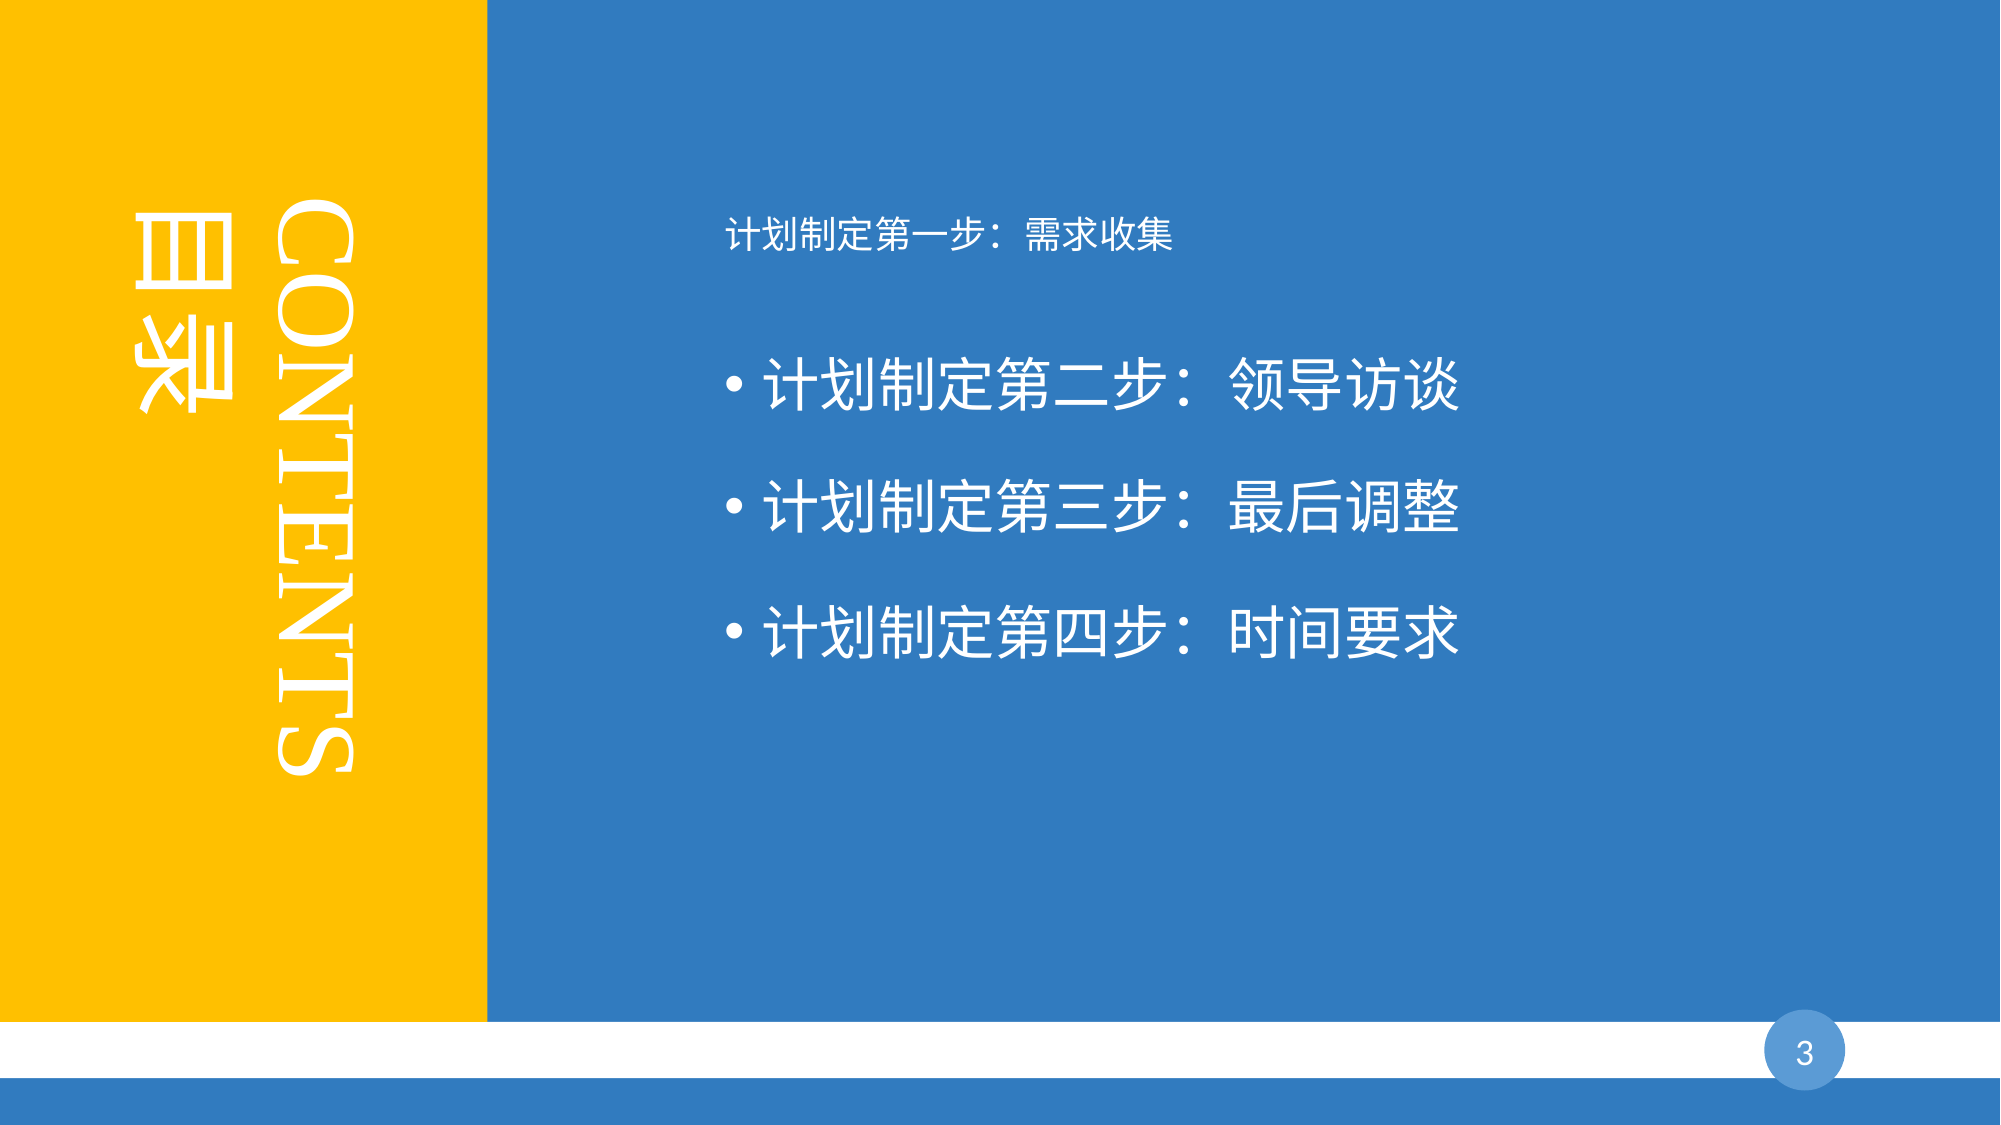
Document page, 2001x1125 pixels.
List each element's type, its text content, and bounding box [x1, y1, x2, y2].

list 计划制定第一步：需求收集 [709, 180, 1788, 305]
text_box CONTENTS 目录 [97, 180, 400, 838]
text_box 计划制定第三步：最后调整 [709, 428, 1788, 553]
text_box 计划制定第二步：领导访谈 [709, 305, 1788, 428]
text_box [0, 0, 488, 1023]
text_box 计划制定第四步：时间要求 [709, 553, 1788, 700]
